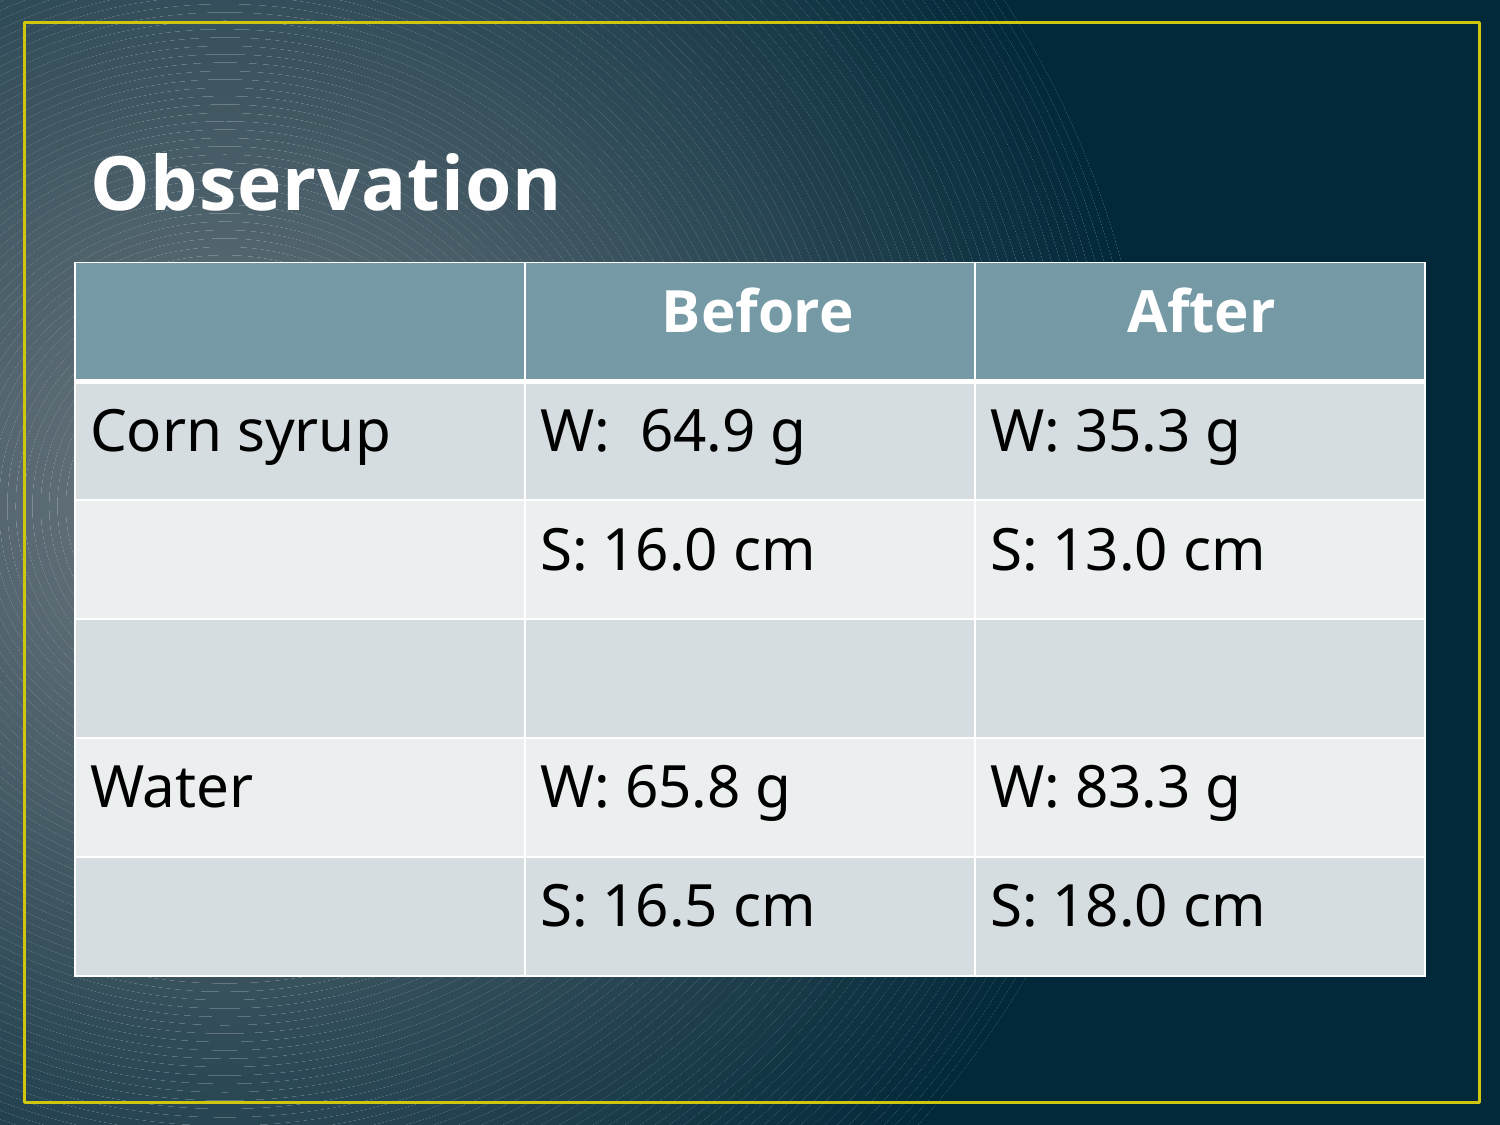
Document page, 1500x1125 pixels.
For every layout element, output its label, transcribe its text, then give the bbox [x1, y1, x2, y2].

table_header [76, 263, 524, 379]
table_cell [76, 620, 524, 737]
table_cell Water [76, 739, 524, 856]
table_cell [76, 858, 524, 975]
table_cell [526, 620, 974, 737]
table_header Before [526, 263, 974, 379]
table_cell S: 18.0 cm [976, 858, 1424, 975]
table_cell [976, 620, 1424, 737]
table_cell W: 65.8 g [526, 739, 974, 856]
title Observation [75, 45, 1425, 233]
table_cell [76, 501, 524, 618]
table_cell W: 83.3 g [976, 739, 1424, 856]
table_cell Corn syrup [76, 384, 524, 499]
table_cell S: 13.0 cm [976, 501, 1424, 618]
table_header After [976, 263, 1424, 379]
table_cell S: 16.5 cm [526, 858, 974, 975]
table_cell S: 16.0 cm [526, 501, 974, 618]
table_cell W: 35.3 g [976, 384, 1424, 499]
table_cell W: 64.9 g [526, 384, 974, 499]
